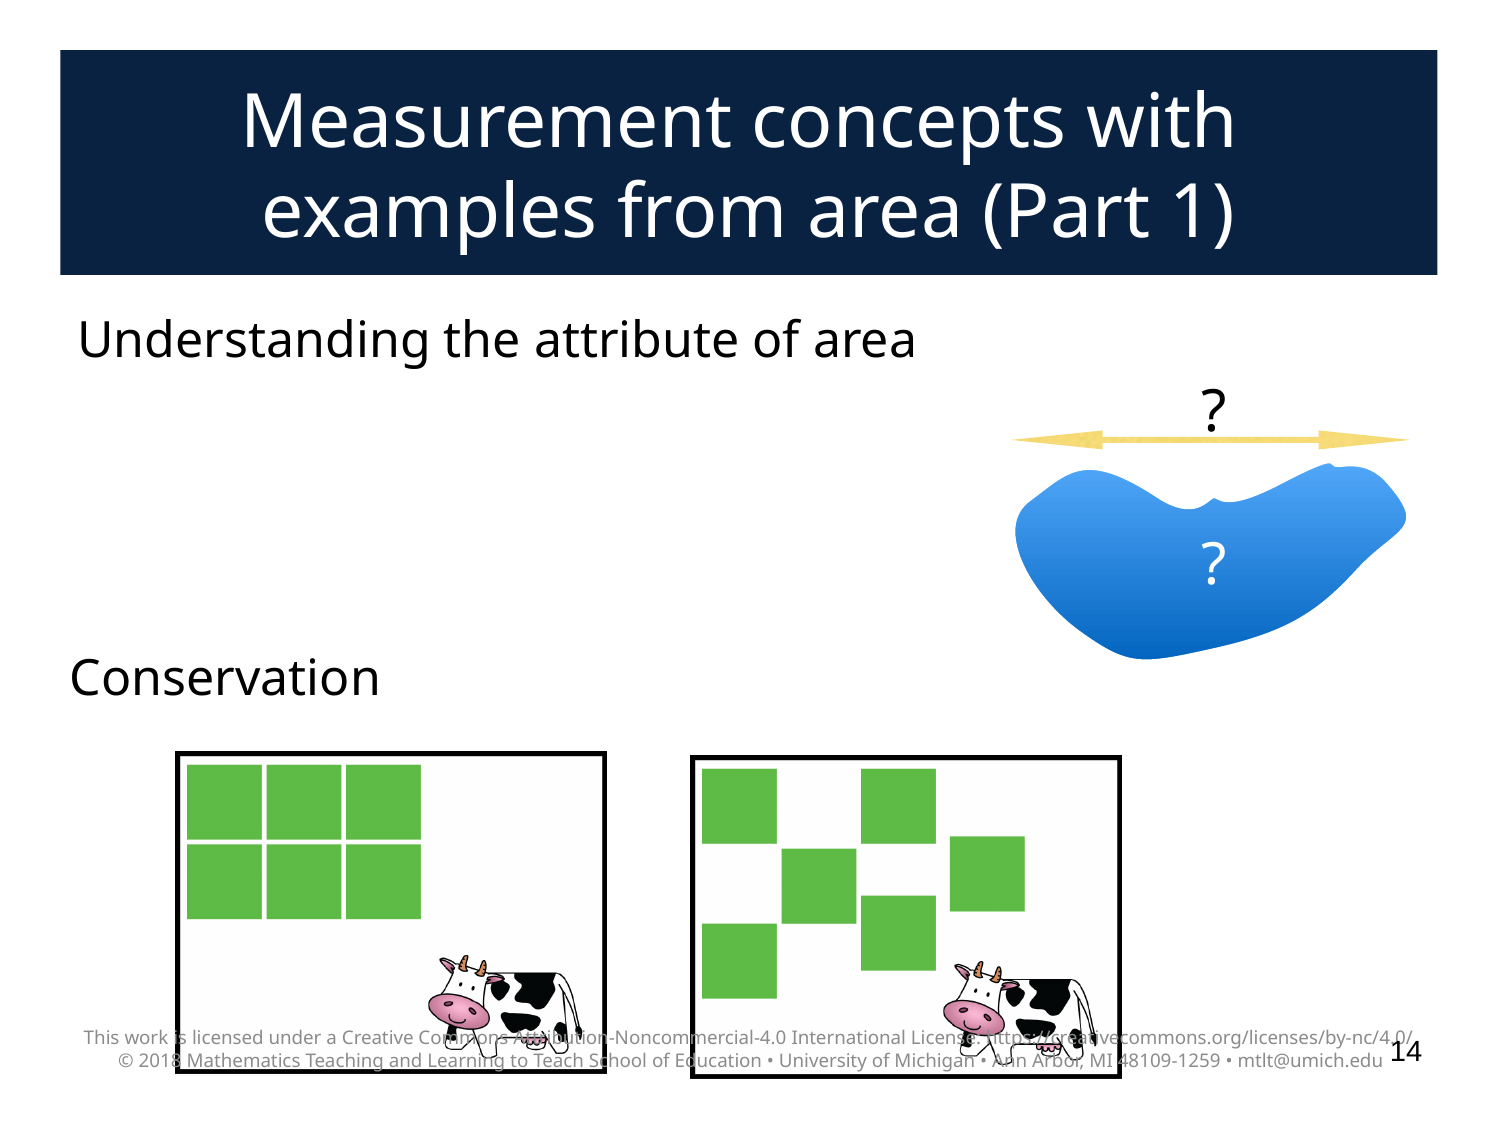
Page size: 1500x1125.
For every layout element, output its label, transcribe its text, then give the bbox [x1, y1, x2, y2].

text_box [72, 580, 607, 1074]
list Understanding the attribute of area [62, 299, 1438, 1005]
footer This work is licensed under a Creative Commons Attribution-Noncommercial-4.0 International License: https://creativecommons.org/licenses/by-nc/4.0/ © 2018 Mathematics Teaching and Learning to Teach School of Education • University of Michigan • Ann Arbor, MI 48109-1259 • mtlt@umich.edu [62, 1009, 1438, 1088]
picture [690, 755, 1122, 1079]
title Measurement concepts with examples from area (Part 1) [60, 50, 1438, 275]
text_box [1010, 363, 1411, 662]
slide_number 14 [1337, 1024, 1438, 1088]
